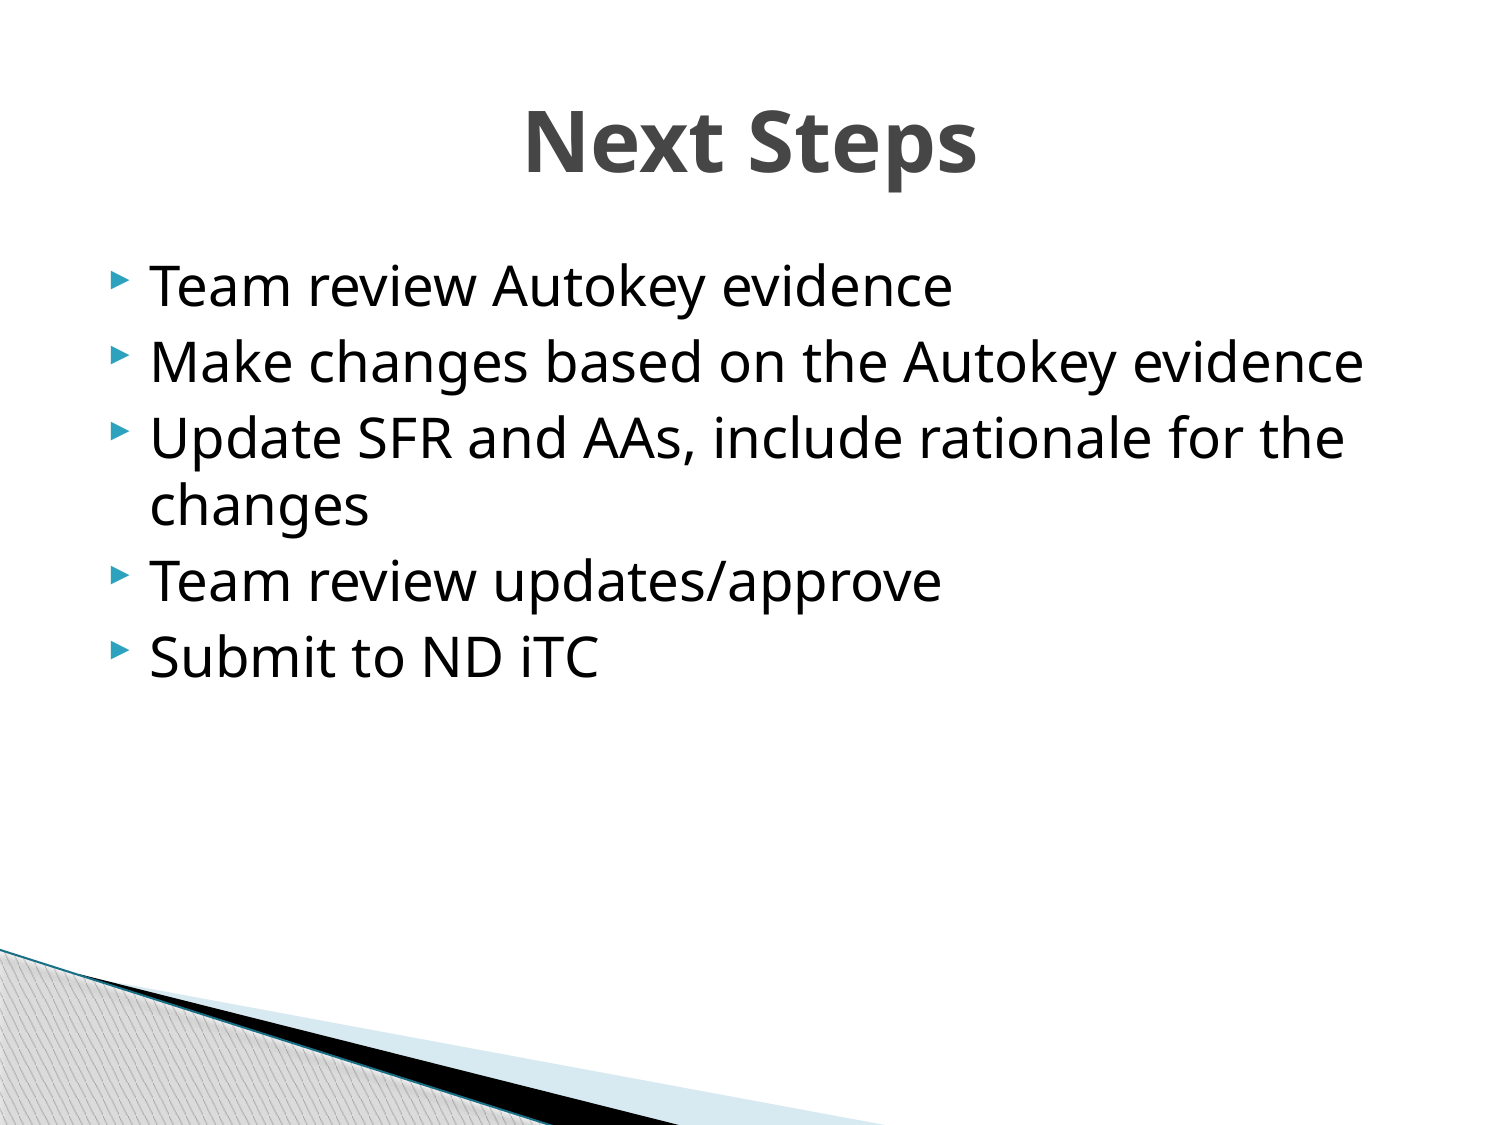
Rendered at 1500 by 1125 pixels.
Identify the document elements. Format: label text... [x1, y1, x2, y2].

title Next Steps [75, 45, 1425, 233]
list Team review Autokey evidence Make changes based on the Autokey evidence Update SFR and AAs, include rationale for the changes Team review updates/approve Submit to ND iTC [75, 243, 1425, 888]
